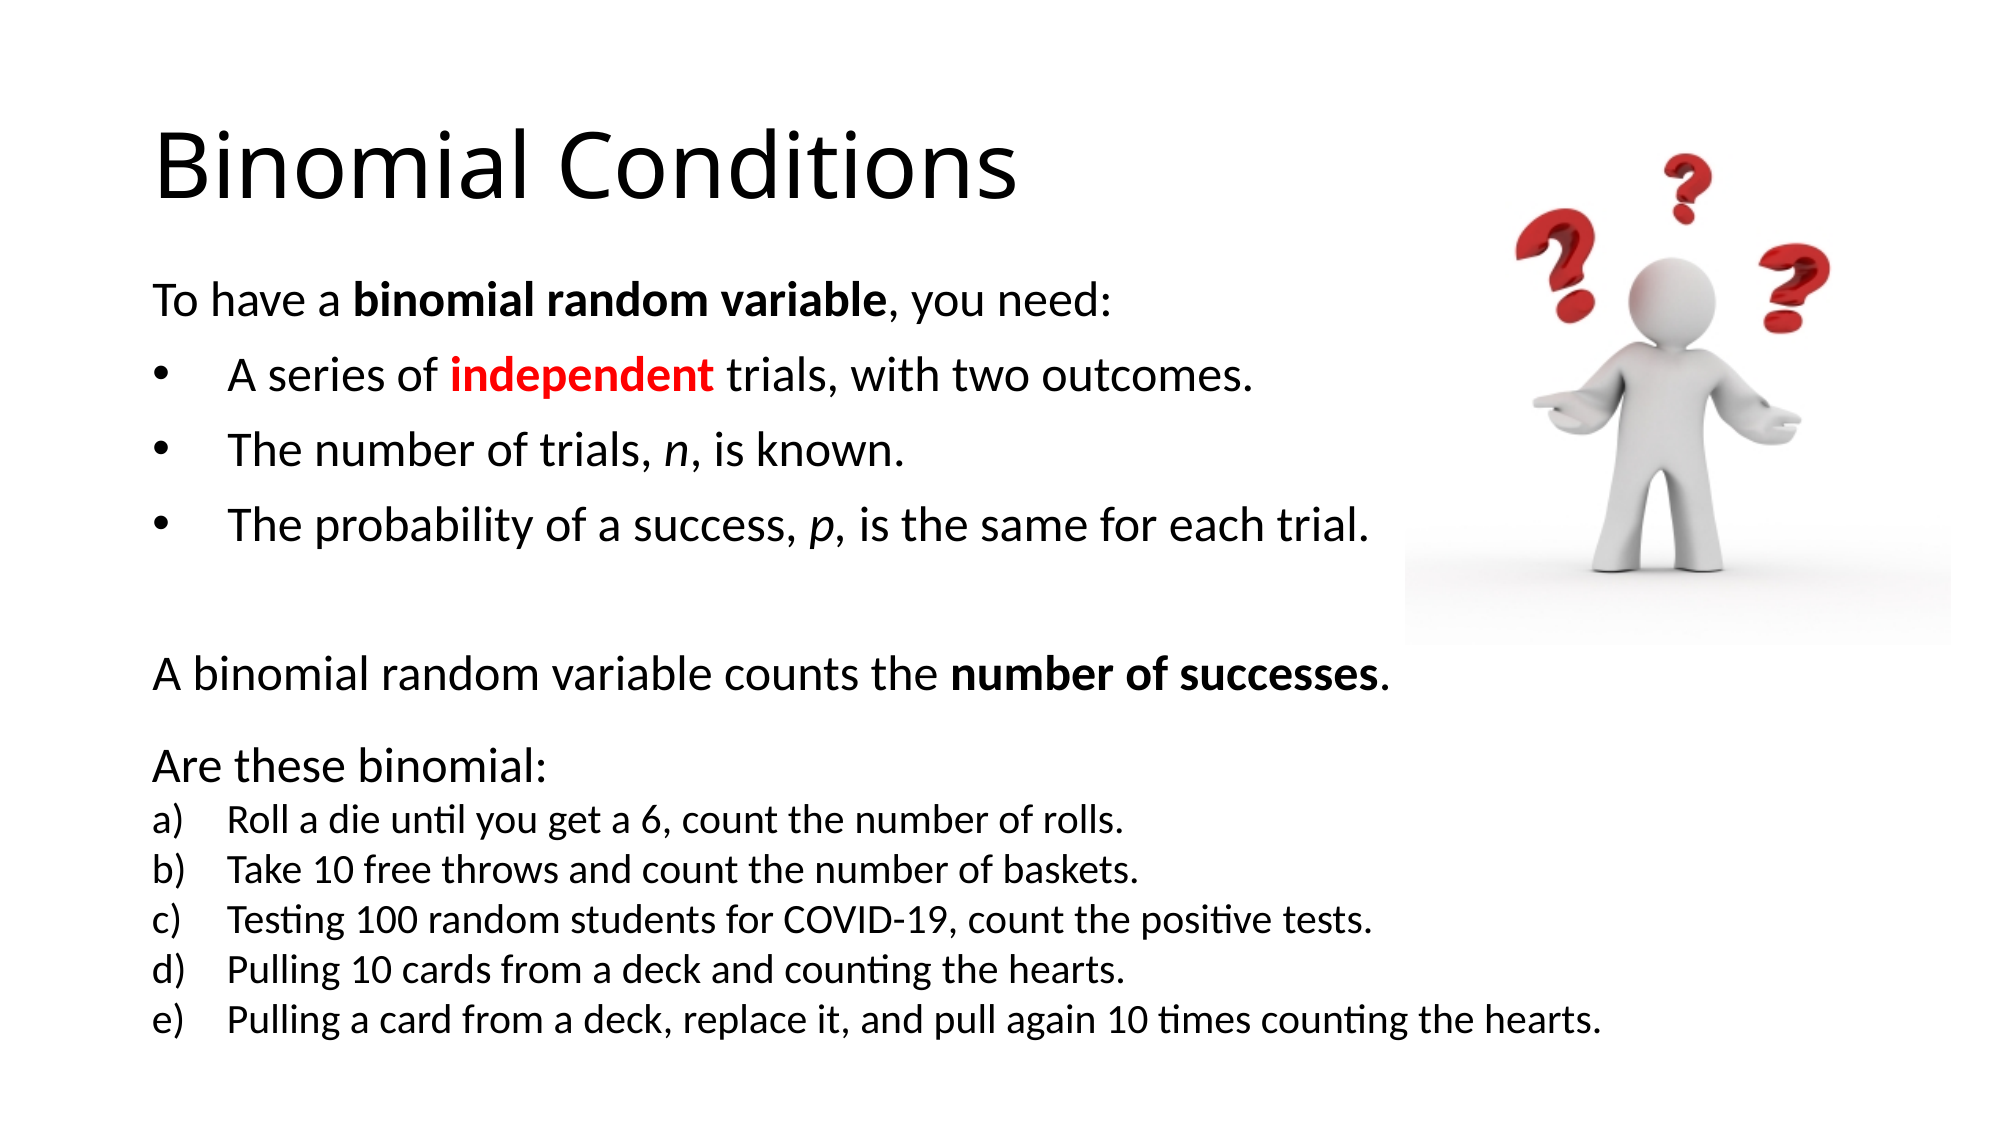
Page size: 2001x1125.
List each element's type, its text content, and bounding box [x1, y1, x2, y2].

text_box Are these binomial: Roll a die until you get a 6, count the number of rolls. Take 10 free throws and count the number of baskets. Testing 100 random students for COVID-19, count the positive tests. Pulling 10 cards from a deck and counting the hearts. Pulling a card from a deck, replace it, and pull again 10 times counting the hearts. [136, 724, 1666, 1050]
list To have a binomial random variable, you need: A series of independent trials, with two outcomes. The number of trials, n, is known. The probability of a success, p, is the same for each trial. A binomial random variable counts the number of successes. [137, 265, 1863, 717]
title Binomial Conditions [137, 59, 1863, 265]
picture [1405, 102, 1951, 645]
